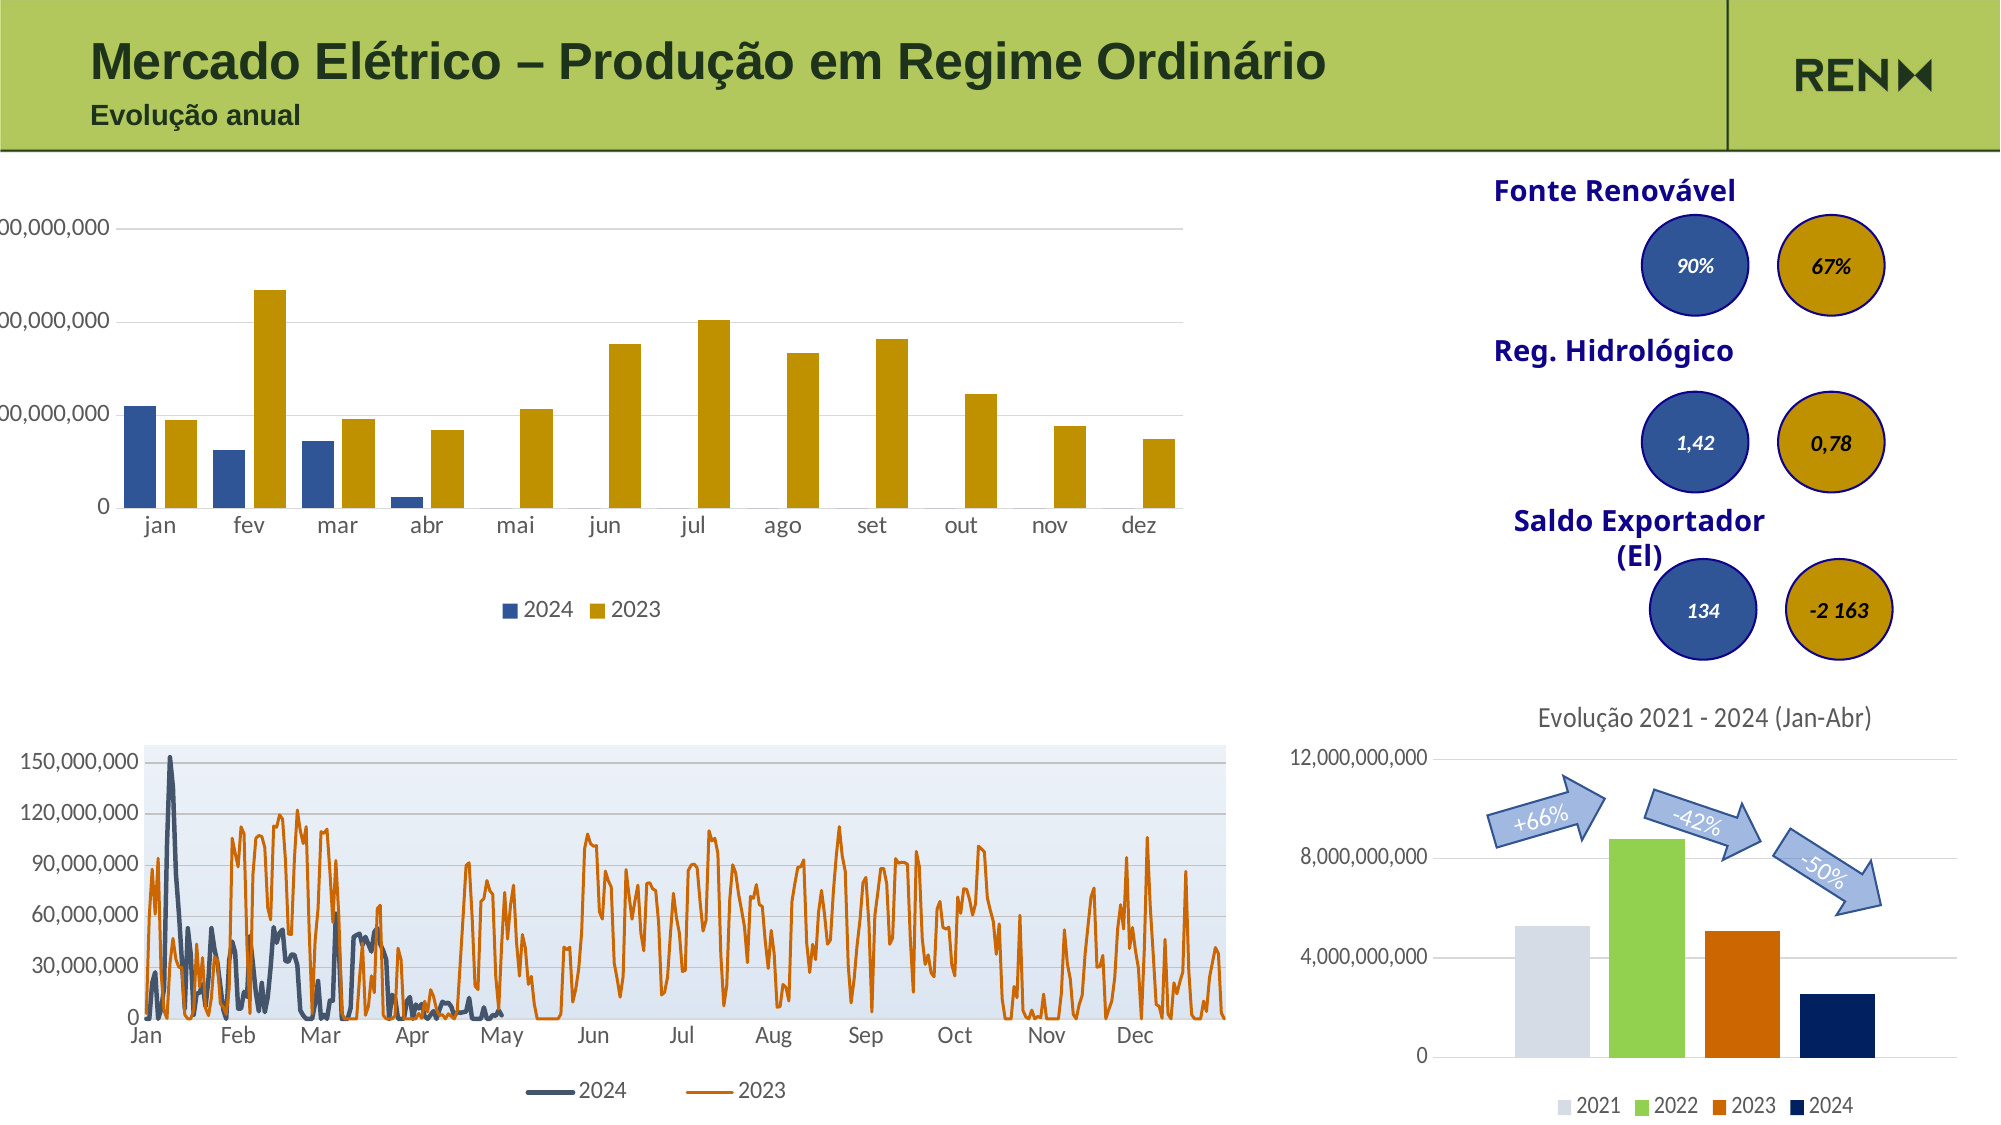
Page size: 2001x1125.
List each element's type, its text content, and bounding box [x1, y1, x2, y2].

text_box 1,42 [1640, 390, 1750, 494]
text_box 0,78 [1777, 390, 1886, 494]
chart [1289, 679, 2000, 1125]
text_box Fonte Renovável [1474, 164, 1756, 215]
text_box Reg. Hidrológico [1473, 324, 1755, 375]
text_box 90% [1640, 213, 1750, 317]
text_box -2 163 [1785, 557, 1894, 661]
text_box 134 [1648, 557, 1758, 661]
text_box Evolução anual [88, 94, 1630, 131]
picture [0, 0, 2000, 1125]
text_box Saldo Exportador (El) [1493, 495, 1787, 580]
chart [0, 130, 1217, 630]
chart [19, 669, 1244, 1114]
text_box Mercado Elétrico – Produção em Regime Ordinário [88, 25, 1630, 90]
text_box 67% [1777, 213, 1886, 317]
